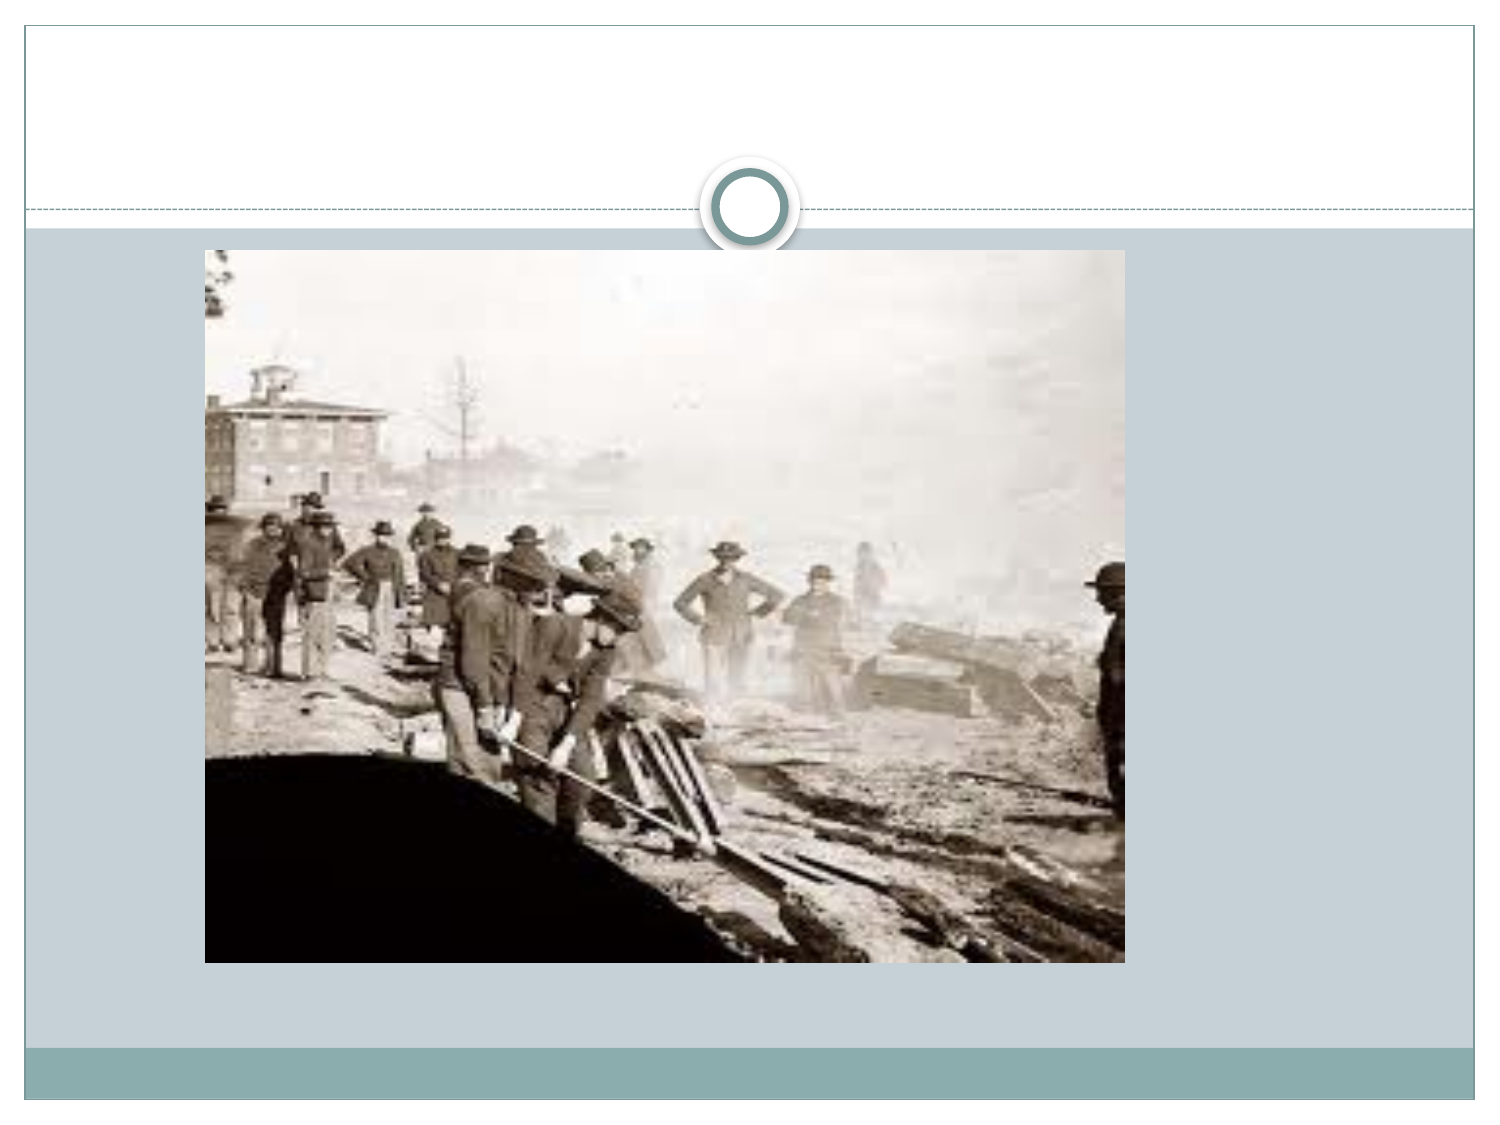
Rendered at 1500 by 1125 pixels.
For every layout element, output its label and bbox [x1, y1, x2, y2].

picture [205, 250, 1126, 963]
